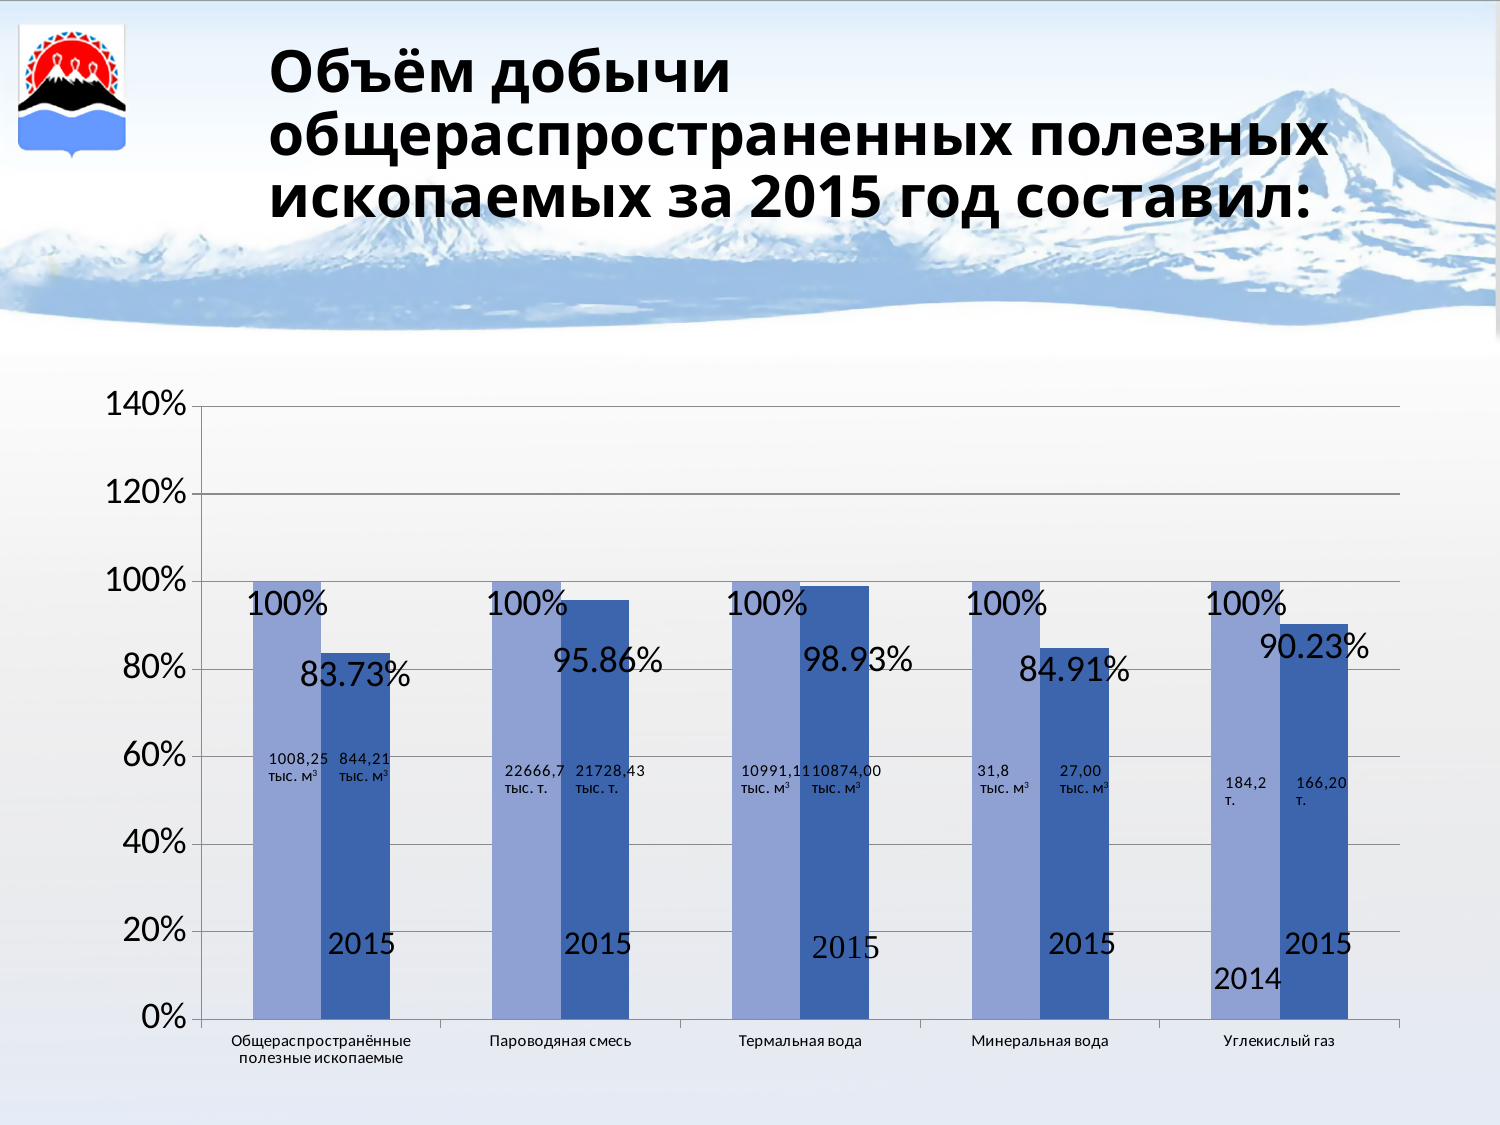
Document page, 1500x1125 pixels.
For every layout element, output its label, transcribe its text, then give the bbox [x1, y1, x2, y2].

title Объём добычи общераспространенных полезных ископаемых за 2015 год составил: [253, 19, 1471, 254]
chart [76, 373, 1427, 1083]
picture [0, 0, 1500, 1125]
